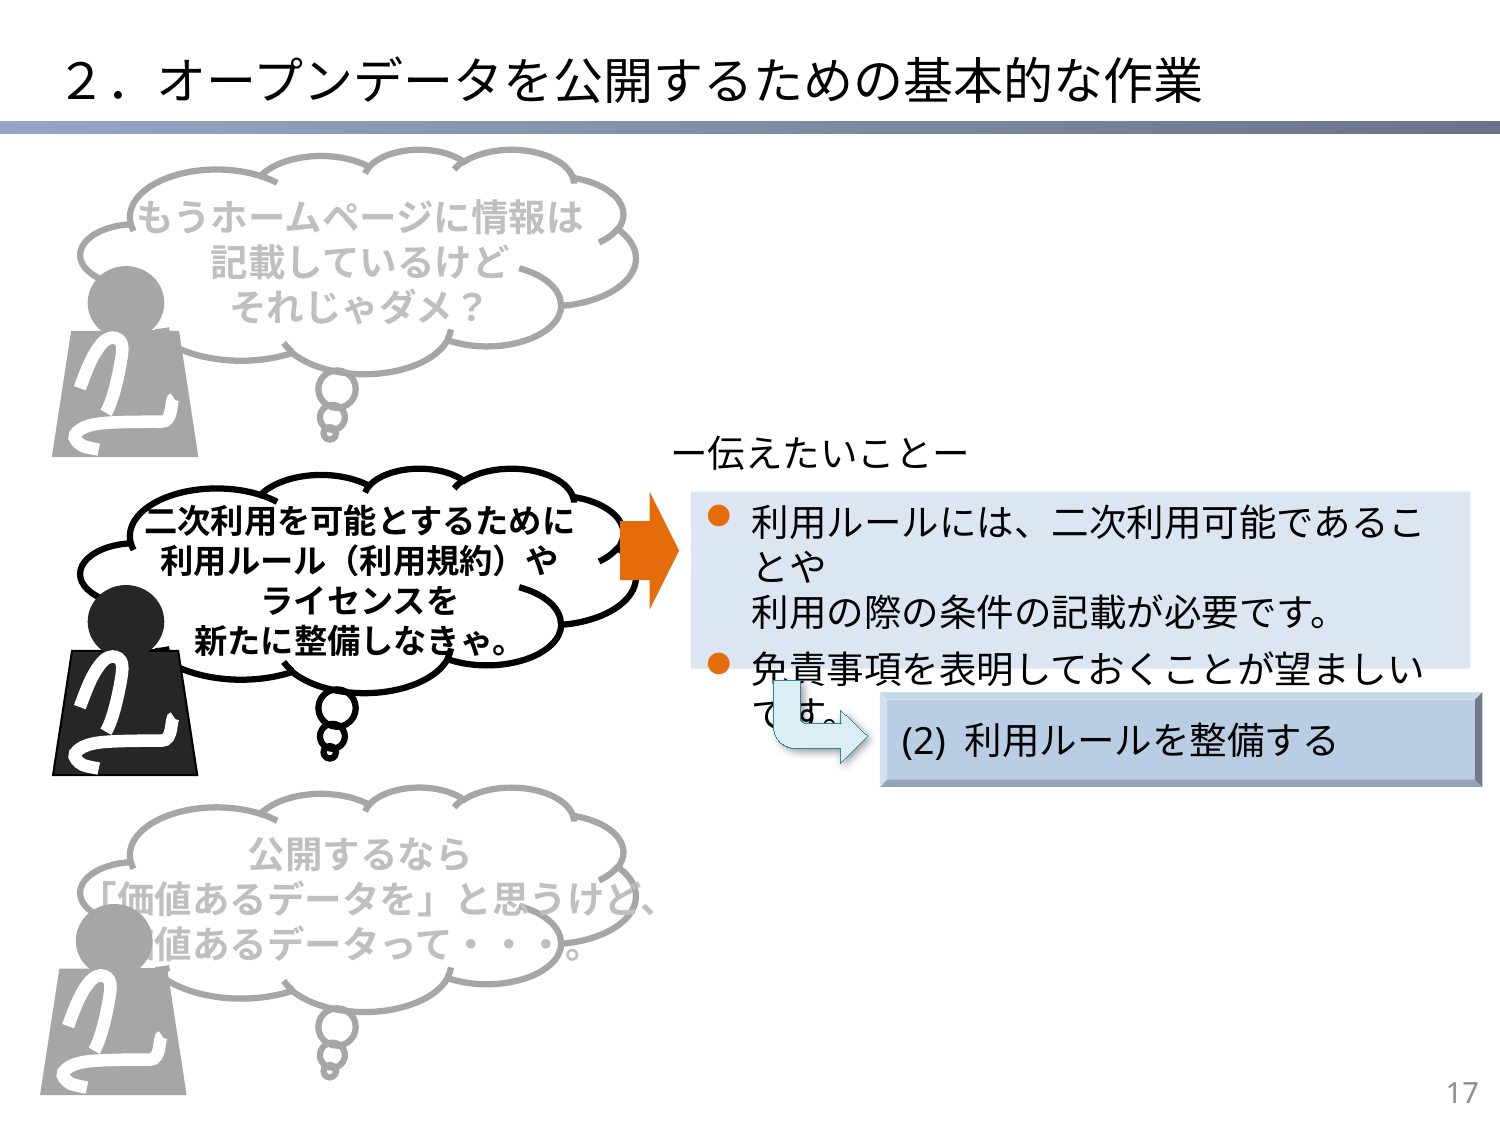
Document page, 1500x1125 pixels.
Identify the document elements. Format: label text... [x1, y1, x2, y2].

text_box [153, 148, 596, 183]
text_box もうホームページに情報は 記載しているけど それじゃダメ？ [52, 183, 669, 339]
text_box [153, 786, 597, 821]
text_box [198, 658, 533, 760]
text_box [773, 680, 868, 764]
text_box [186, 977, 532, 1079]
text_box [52, 267, 198, 457]
text_box [618, 491, 681, 611]
text_box (2) 利用ルールを整備する [879, 692, 1483, 787]
text_box 利用ルールには、二次利用可能であることや 利用の際の条件の記載が必要です。 免責事項を表明しておくことが望ましいです。 [690, 491, 1472, 670]
text_box 公開するなら 「価値あるデータを」と思うけど、 価値あるデータって・・・。 [52, 821, 669, 977]
text_box 二次利用を可能とするために 利用ルール（利用規約）や ライセンスを 新たに整備しなきゃ。 [52, 502, 669, 658]
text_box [41, 904, 186, 1094]
text_box [153, 467, 596, 502]
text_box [52, 586, 198, 776]
text_box [882, 693, 1480, 699]
title ２．オープンデータを公開するための基本的な作業 [41, 48, 1459, 119]
text_box ー伝えたいことー [655, 422, 1117, 483]
slide_number 16 [1411, 1070, 1495, 1118]
text_box ＋ [880, 693, 887, 786]
text_box [198, 339, 533, 441]
